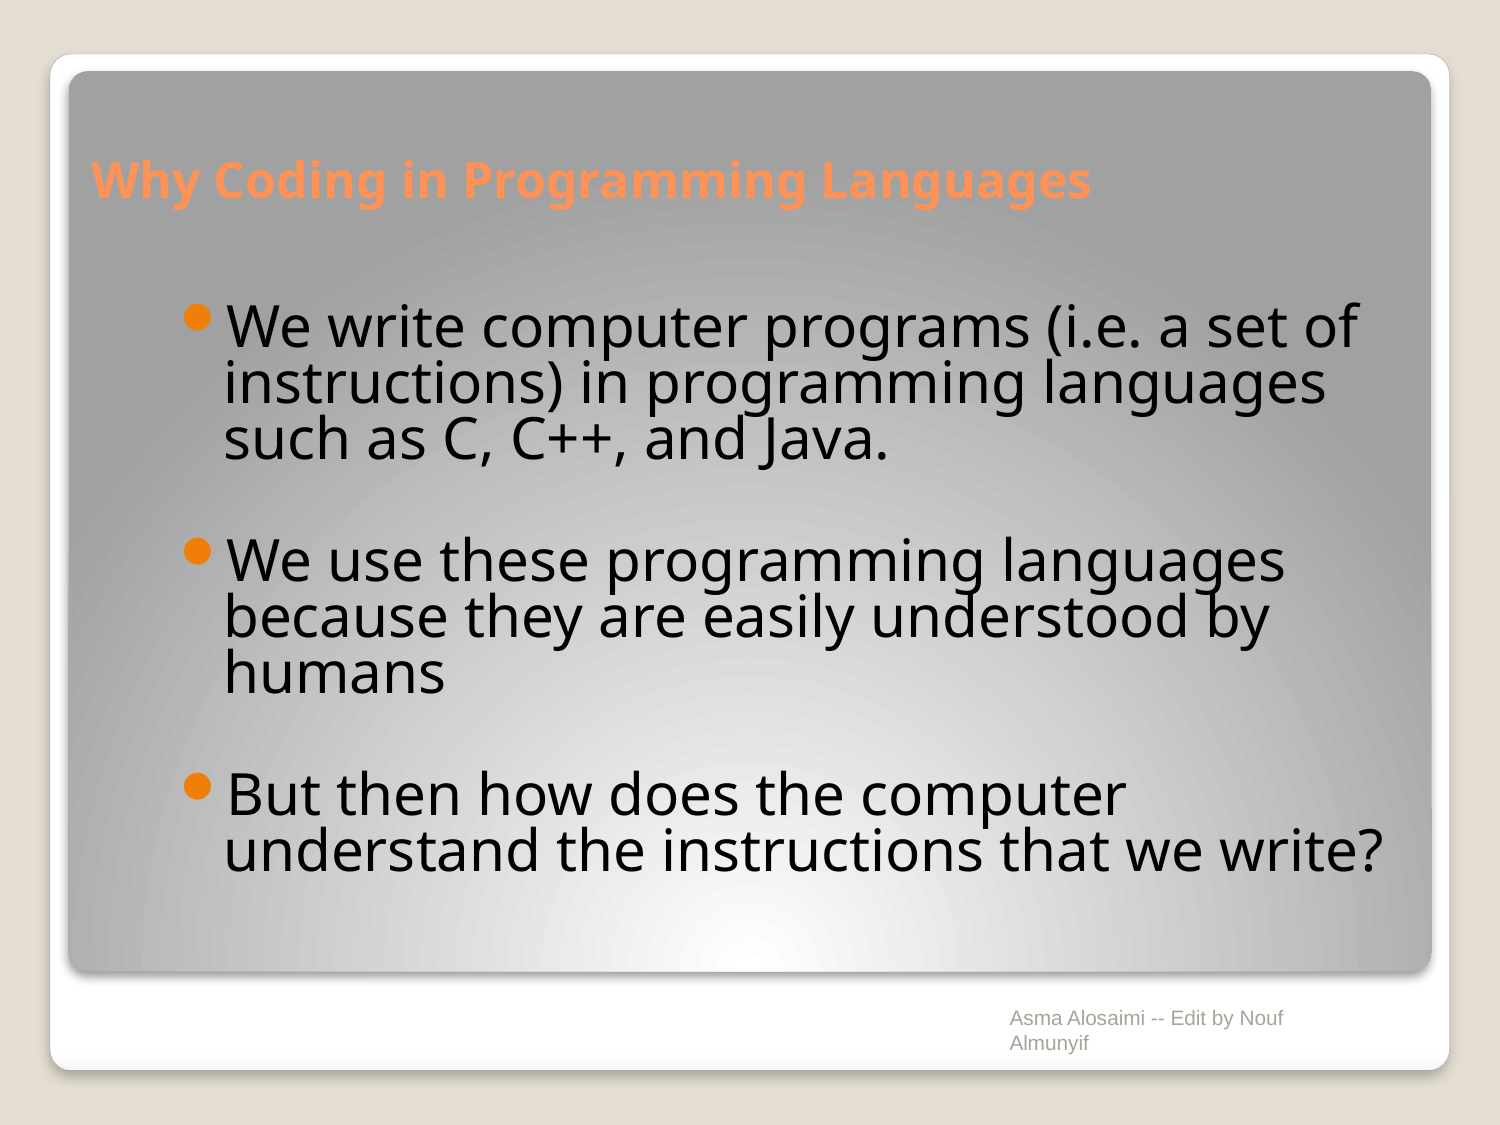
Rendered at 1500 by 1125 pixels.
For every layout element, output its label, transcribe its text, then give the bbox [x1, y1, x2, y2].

title Why Coding in Programming Languages [76, 66, 1500, 217]
footer Asma Alosaimi -- Edit by Nouf Almunyif [994, 1002, 1370, 1063]
list We write computer programs (i.e. a set of instructions) in programming languages such as C, C++, and Java. We use these programming languages because they are easily understood by humans But then how does the computer understand the instructions that we write? [150, 287, 1425, 1038]
